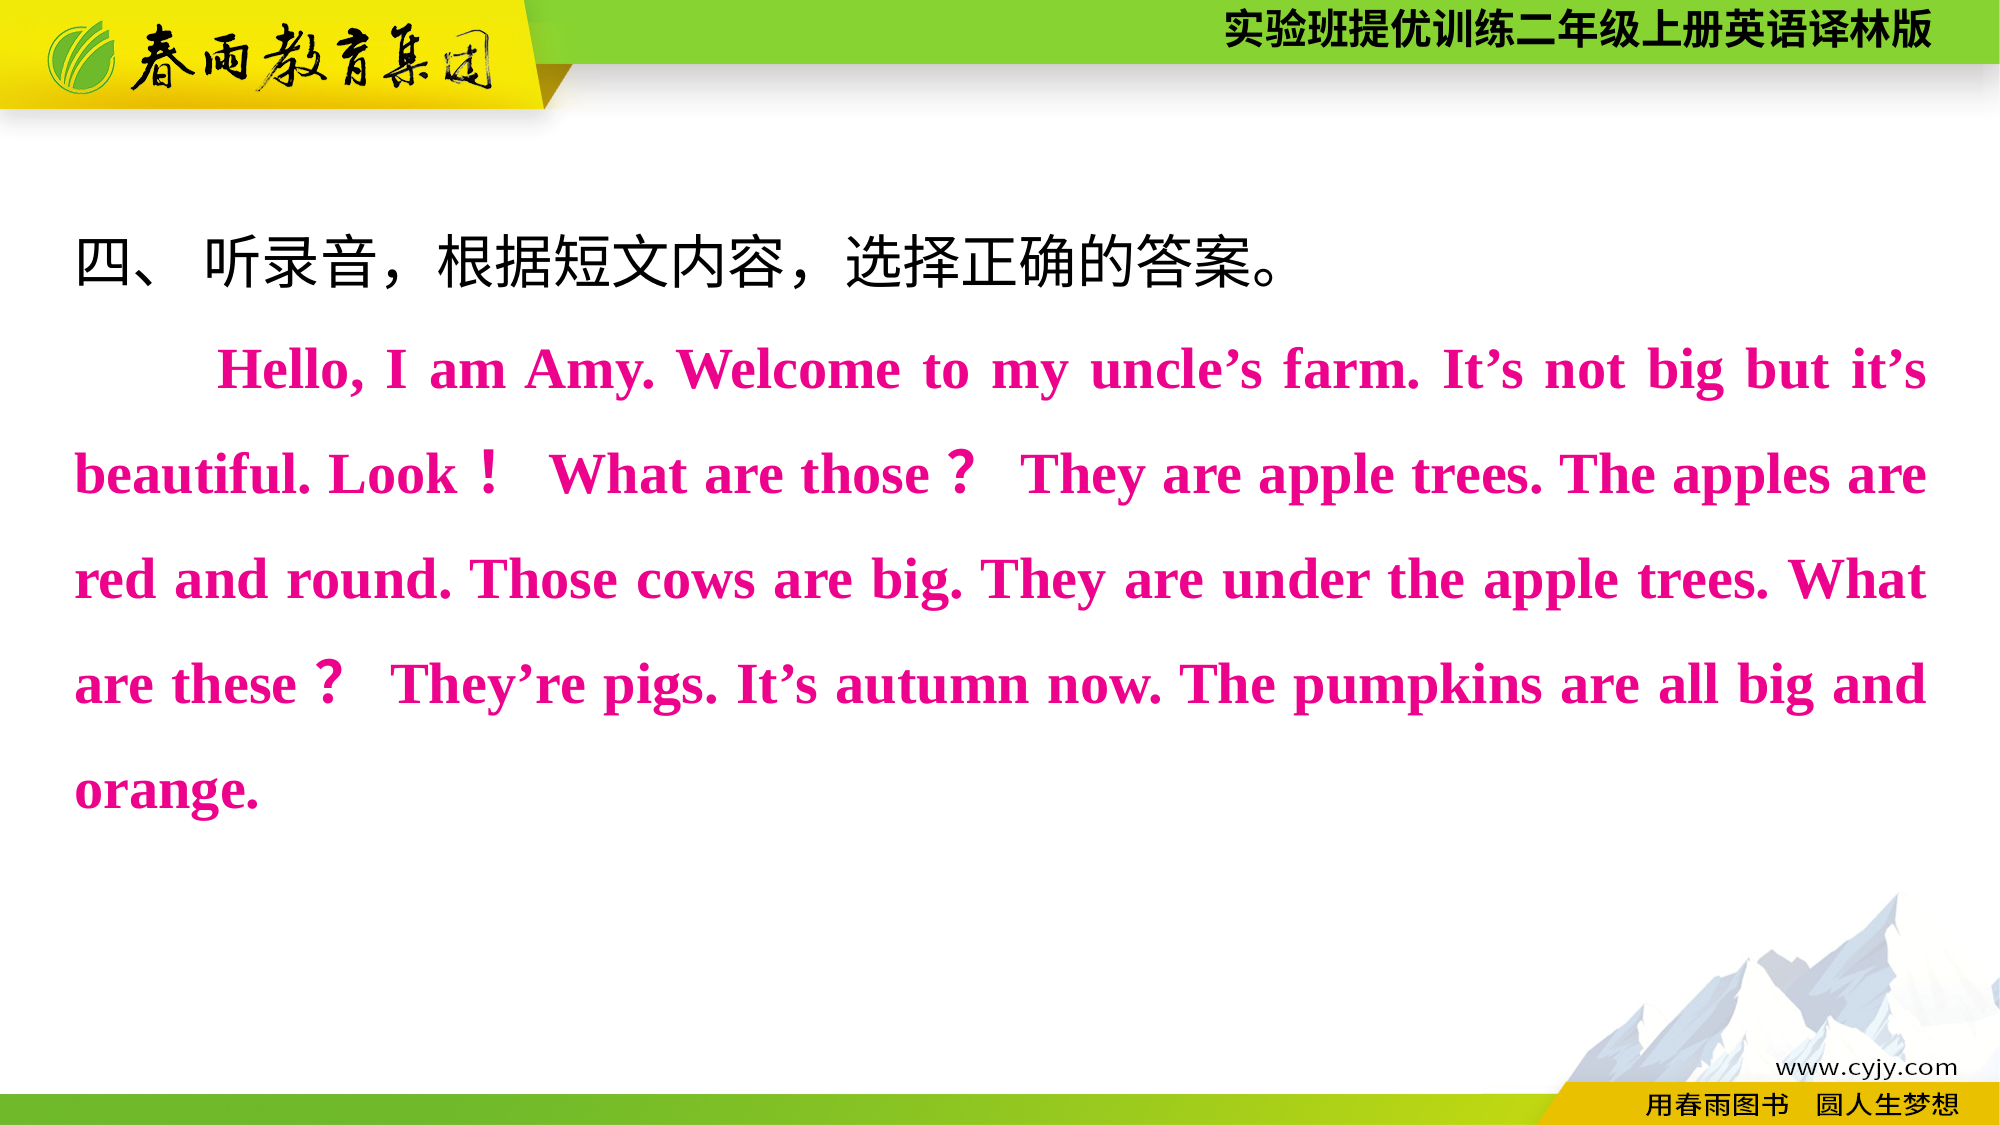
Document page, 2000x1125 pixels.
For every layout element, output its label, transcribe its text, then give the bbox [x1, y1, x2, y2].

picture [0, 0, 2000, 1125]
list 四、 听录音，根据短文内容，选择正确的答案。 Hello, I am Amy. Welcome to my uncle’s farm. It’s not big but it’s beautiful. Look！What are those？They are apple trees. The apples are red and round. Those cows are big. They are under the apple trees. What are these？They’re pigs. It’s autumn now. The pumpkins are all big and orange. [59, 182, 1944, 835]
